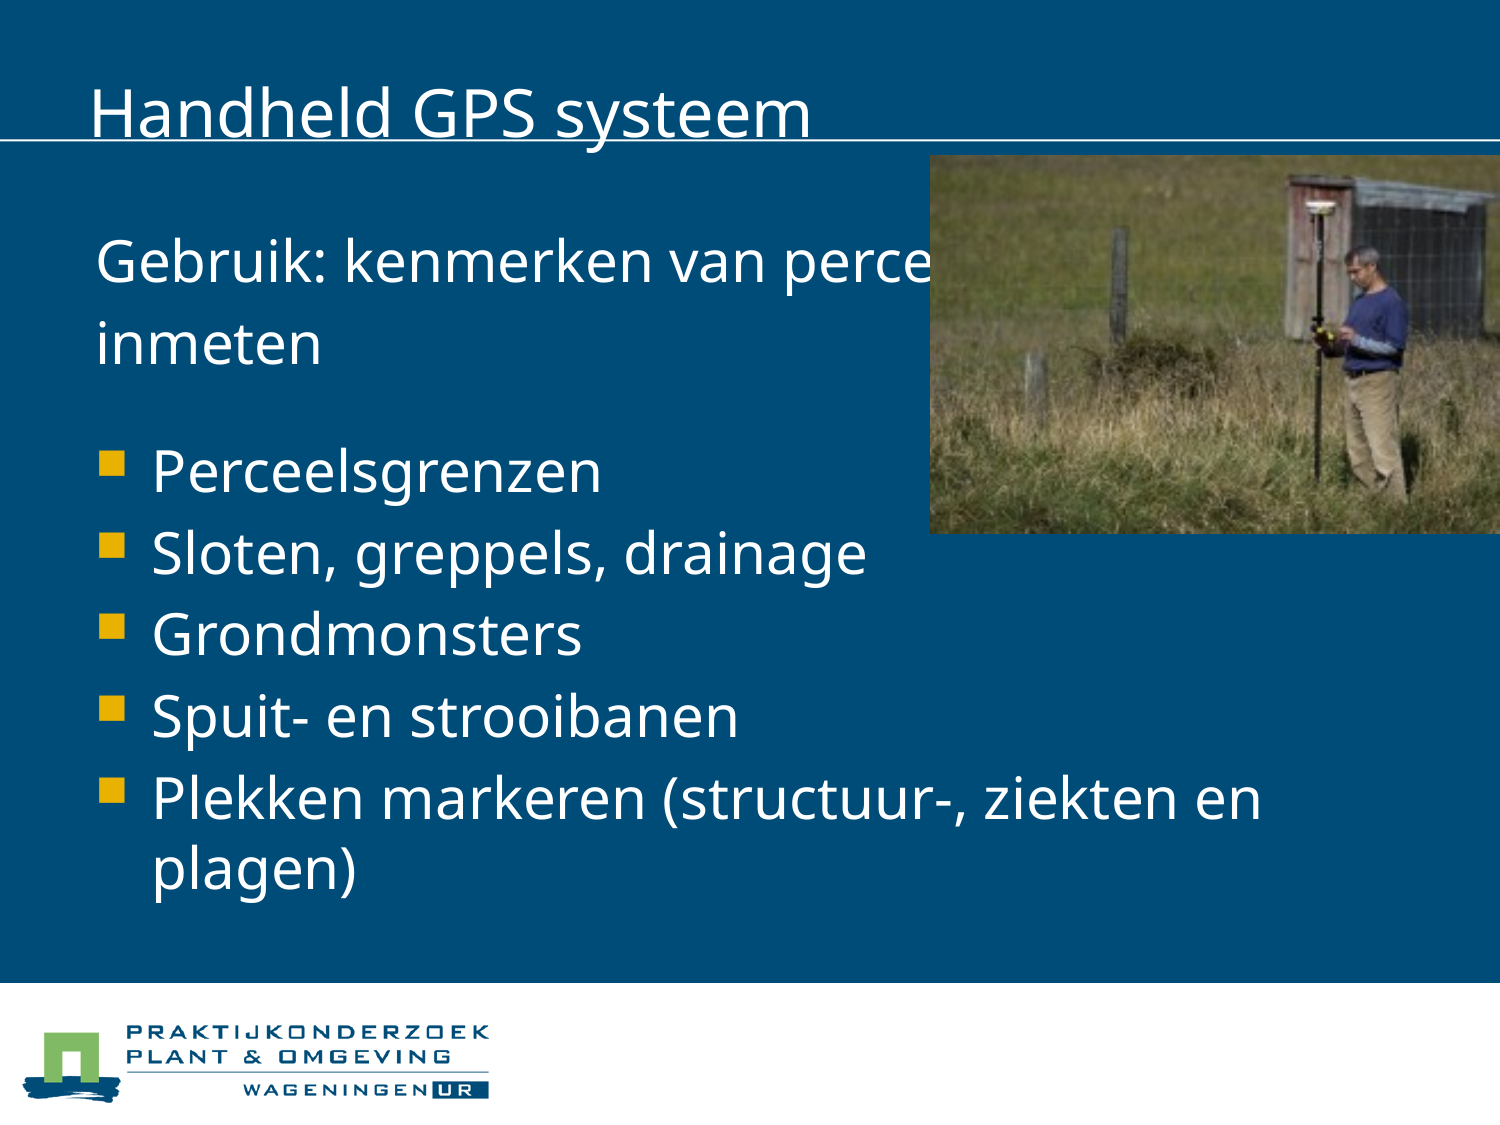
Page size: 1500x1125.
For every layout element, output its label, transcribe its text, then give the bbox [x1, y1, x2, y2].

picture [0, 984, 1500, 1125]
picture [930, 155, 1500, 534]
list Gebruik: kenmerken van percelen inmeten Perceelsgrenzen Sloten, greppels, drainage Grondmonsters Spuit- en strooibanen Plekken markeren (structuur-, ziekten en plagen) [95, 219, 1353, 906]
title Handheld GPS systeem [88, 54, 1439, 220]
